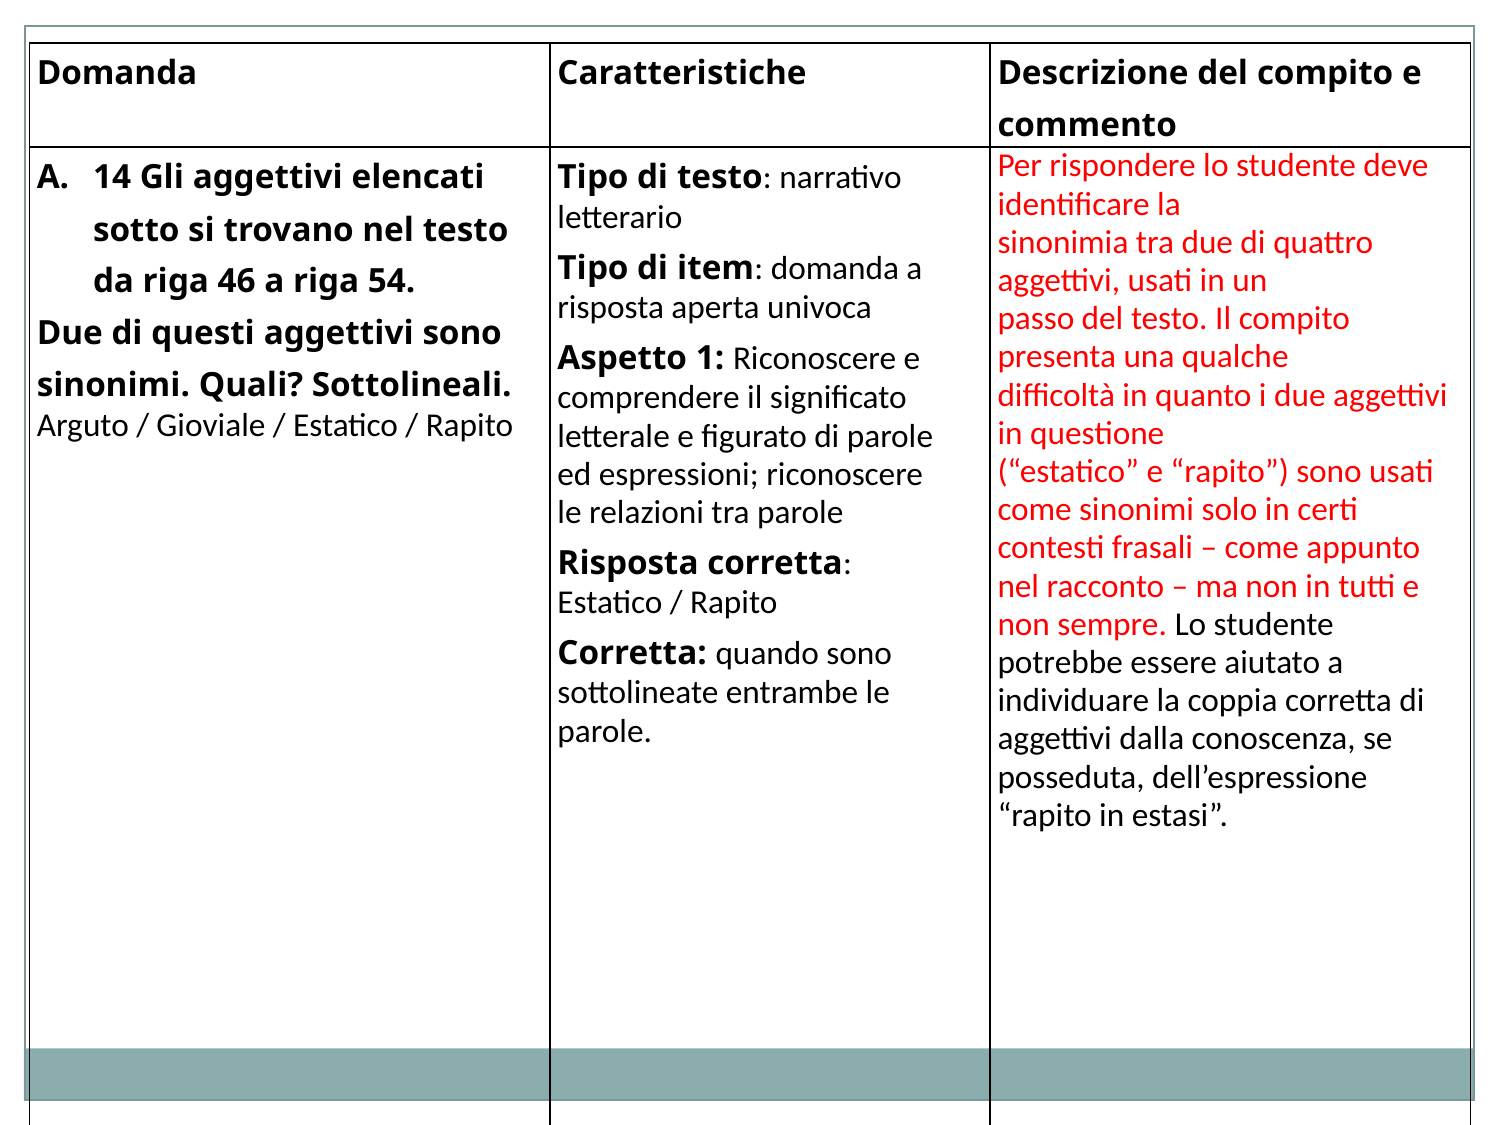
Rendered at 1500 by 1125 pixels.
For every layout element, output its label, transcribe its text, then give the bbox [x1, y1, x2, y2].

table_cell Tipo di testo: narrativo letterario Tipo di item: domanda a risposta aperta univoca Aspetto 1: Riconoscere e comprendere il significato letterale e figurato di parole ed espressioni; riconoscere le relazioni tra parole Risposta corretta: Estatico / Rapito Corretta: quando sono sottolineate entrambe le parole. [551, 148, 989, 1125]
table_header Caratteristiche [551, 44, 989, 146]
table_cell 14 Gli aggettivi elencati sotto si trovano nel testo da riga 46 a riga 54. Due di questi aggettivi sono sinonimi. Quali? Sottolineali. Arguto / Gioviale / Estatico / Rapito [30, 148, 549, 1125]
table_header Descrizione del compito e commento [991, 44, 1470, 146]
table_header Domanda [30, 44, 549, 146]
table_cell Per rispondere lo studente deve identificare la sinonimia tra due di quattro aggettivi, usati in un passo del testo. Il compito presenta una qualche difficoltà in quanto i due aggettivi in questione (“estatico” e “rapito”) sono usati come sinonimi solo in certi contesti frasali – come appunto nel racconto – ma non in tutti e non sempre. Lo studente potrebbe essere aiutato a individuare la coppia corretta di aggettivi dalla conoscenza, se posseduta, dell’espressione “rapito in estasi”. [991, 148, 1470, 1125]
